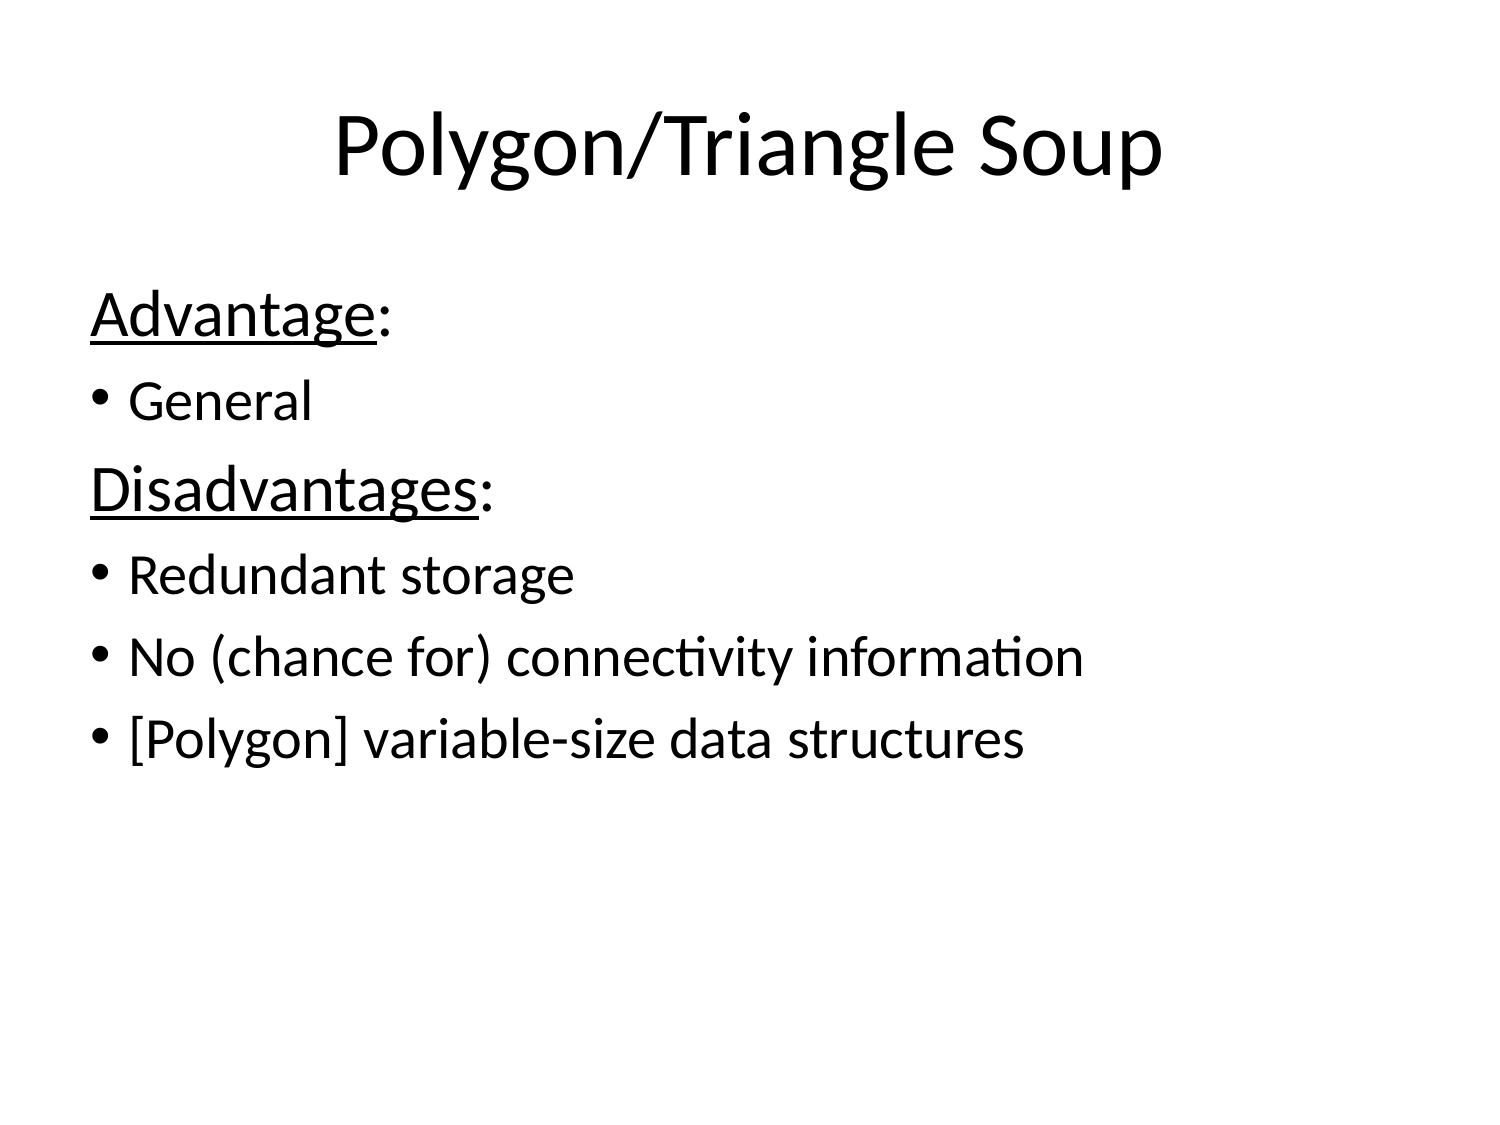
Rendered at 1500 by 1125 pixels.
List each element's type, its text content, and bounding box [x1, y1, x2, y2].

list Advantage: General Disadvantages: Redundant storage No (chance for) connectivity information [Polygon] variable-size data structures [75, 262, 1425, 1005]
title Polygon/Triangle Soup [75, 45, 1425, 233]
